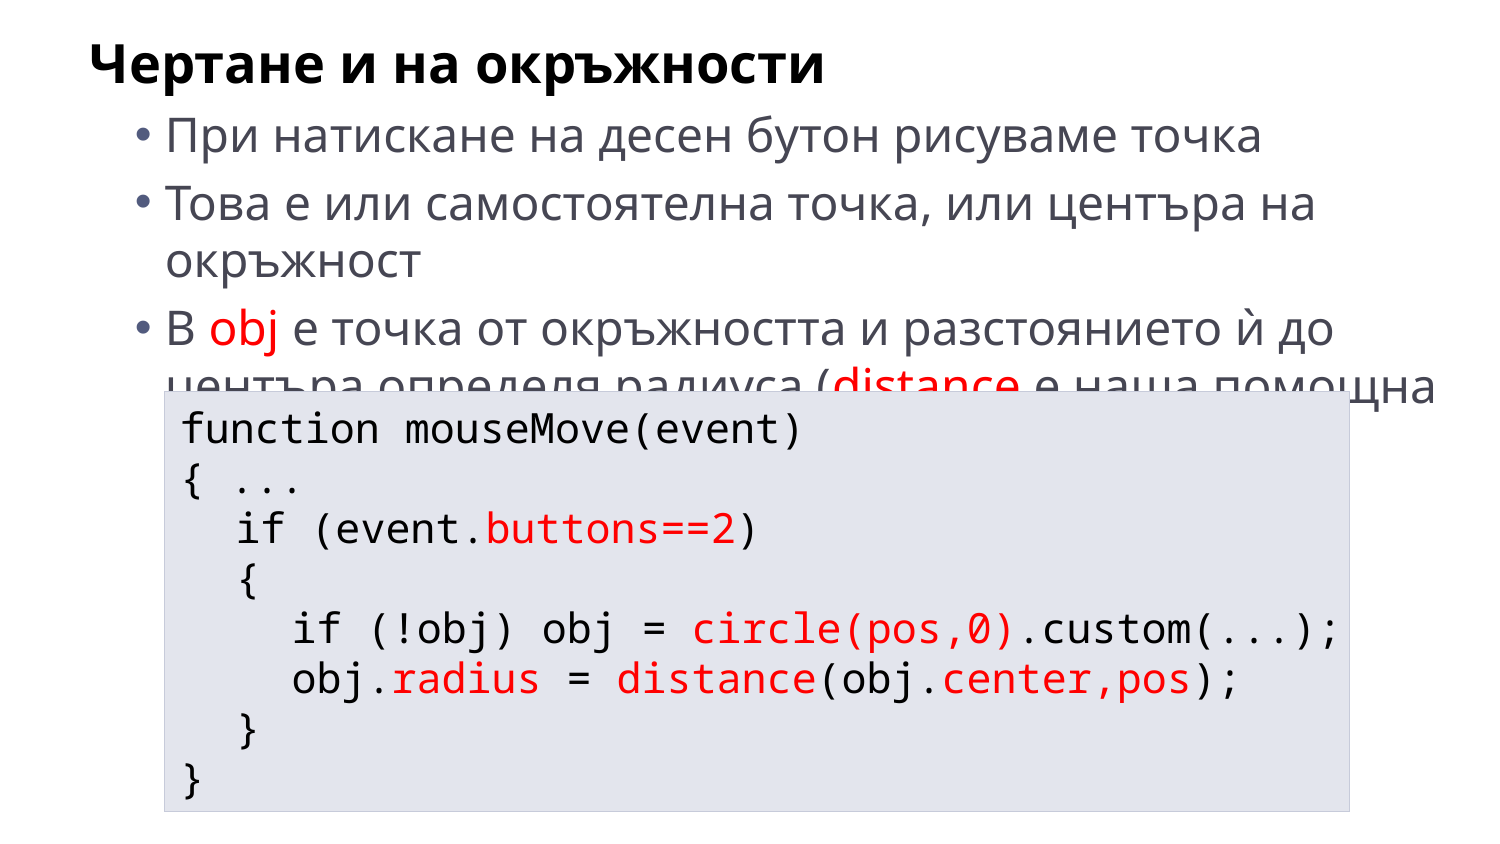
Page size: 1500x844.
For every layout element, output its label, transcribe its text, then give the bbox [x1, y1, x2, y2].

text_box function mouseMove(event) { ... if (event.buttons==2) { if (!obj) obj = circle(pos,0).custom(...); obj.radius = distance(obj.center,pos); } } [164, 391, 1350, 812]
list Чертане и на окръжности При натискане на десен бутон рисуваме точка Това е или самостоятелна точка, или центъра на окръжност В obj е точка от окръжността и разстоянието ѝ до центъра определя радиуса (distance е наша помощна функция) [75, 21, 1475, 835]
